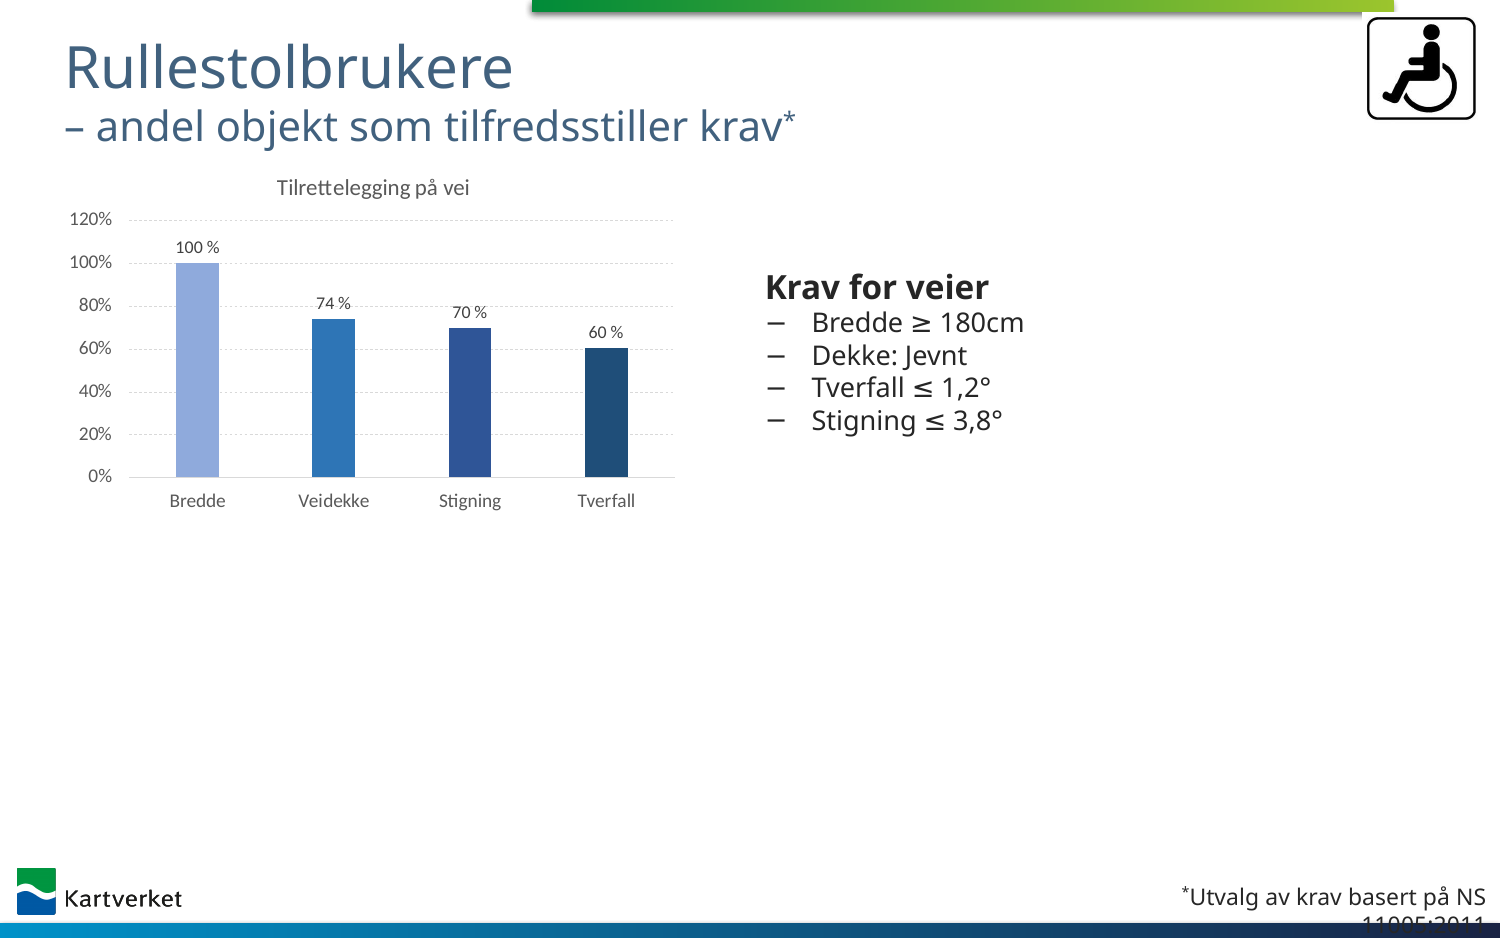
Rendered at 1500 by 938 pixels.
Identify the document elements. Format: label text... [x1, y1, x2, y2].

picture [62, 166, 685, 519]
text_box Rullestolbrukere – andel objekt som tilfredsstiller krav* [49, 25, 1431, 158]
picture [1362, 12, 1481, 126]
text_box *Utvalg av krav basert på NS 11005:2011 [1068, 873, 1500, 938]
text_box Krav for veier Bredde ≥ 180cm Dekke: Jevnt Tverfall ≤ 1,2° Stigning ≤ 3,8° [750, 258, 1234, 444]
